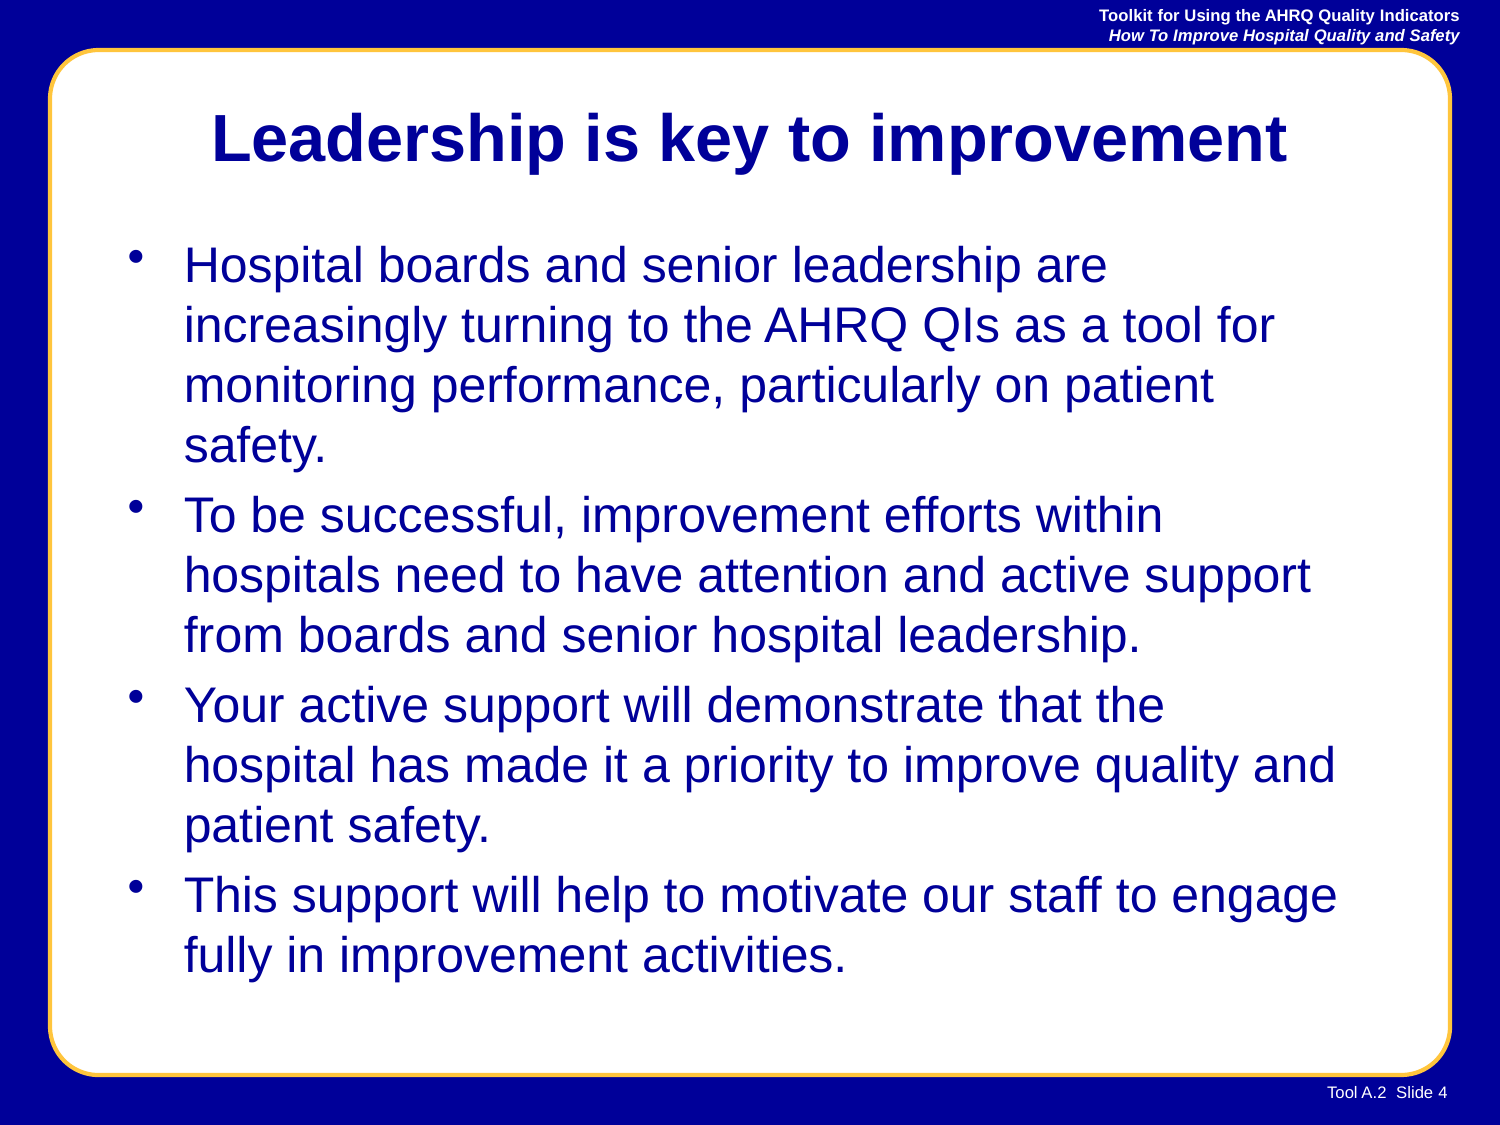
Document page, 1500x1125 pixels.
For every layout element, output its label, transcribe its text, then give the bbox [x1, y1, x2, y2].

list Hospital boards and senior leadership are increasingly turning to the AHRQ QIs as a tool for monitoring performance, particularly on patient safety. To be successful, improvement efforts within hospitals need to have attention and active support from boards and senior hospital leadership. Your active support will demonstrate that the hospital has made it a priority to improve quality and patient safety. This support will help to motivate our staff to engage fully in improvement activities. [112, 224, 1363, 1001]
title Leadership is key to improvement [112, 87, 1388, 213]
